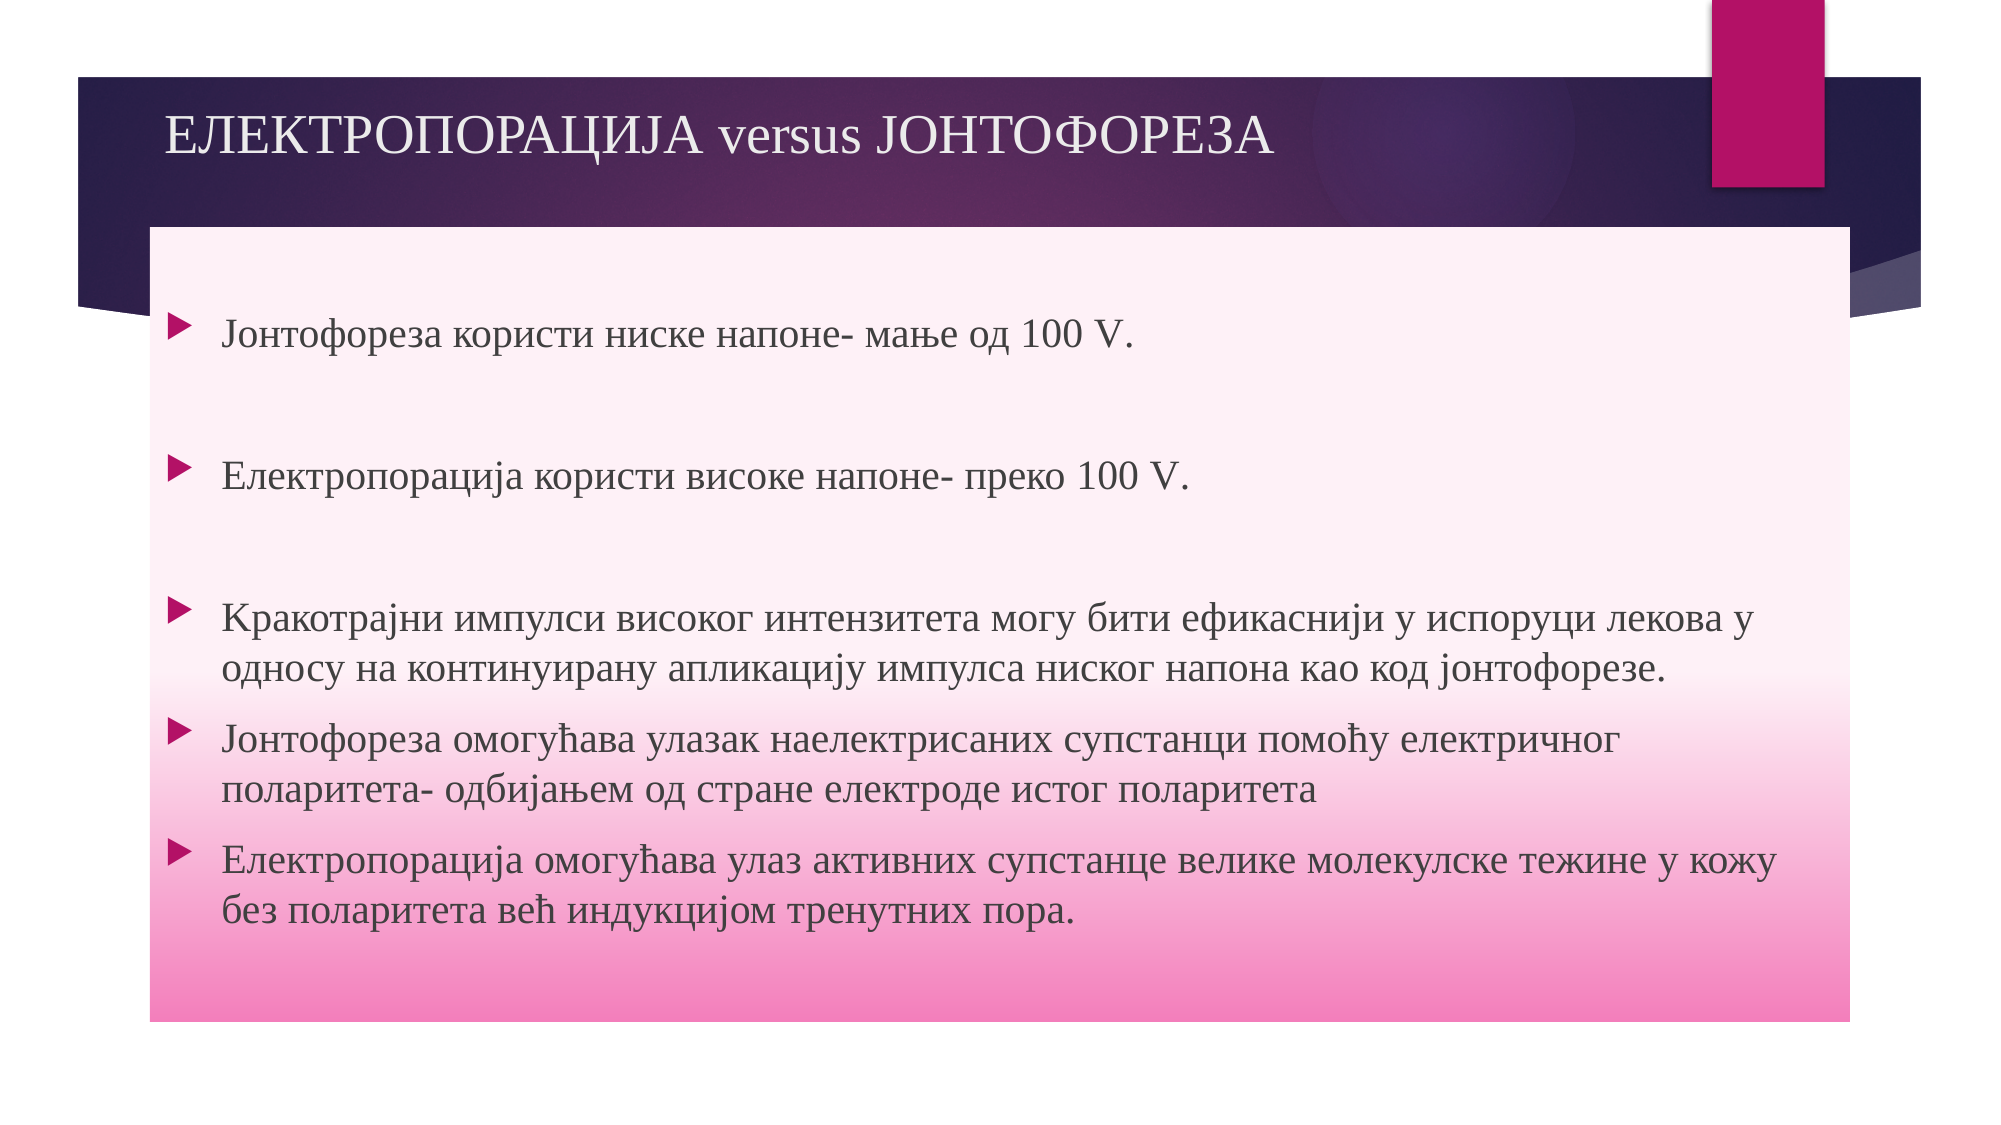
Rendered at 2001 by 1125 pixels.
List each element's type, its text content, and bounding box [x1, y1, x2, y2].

list Jонтофореза користи ниске напоне- мање од 100 V. Eлектропорација користи високе напоне- преко 100 V. Kракотрајни импулси високог интензитета могу бити ефикаснији у испоруци лекова у односу на континуирану апликацију импулса ниског напона као код јонтофорезе. Јонтофореза омогућава улазак наелектрисаних супстанци помоћу електричног поларитета- одбијањем од стране електроде истог поларитета Електропорација омогућава улаз активних супстанце велике молекулске тежине у кожу без поларитета већ индукцијом тренутних пора. [149, 227, 1850, 1022]
title ЕЛЕКТРОПОРАЦИЈА versus ЈОНТОФОРЕЗА [149, 0, 1851, 262]
